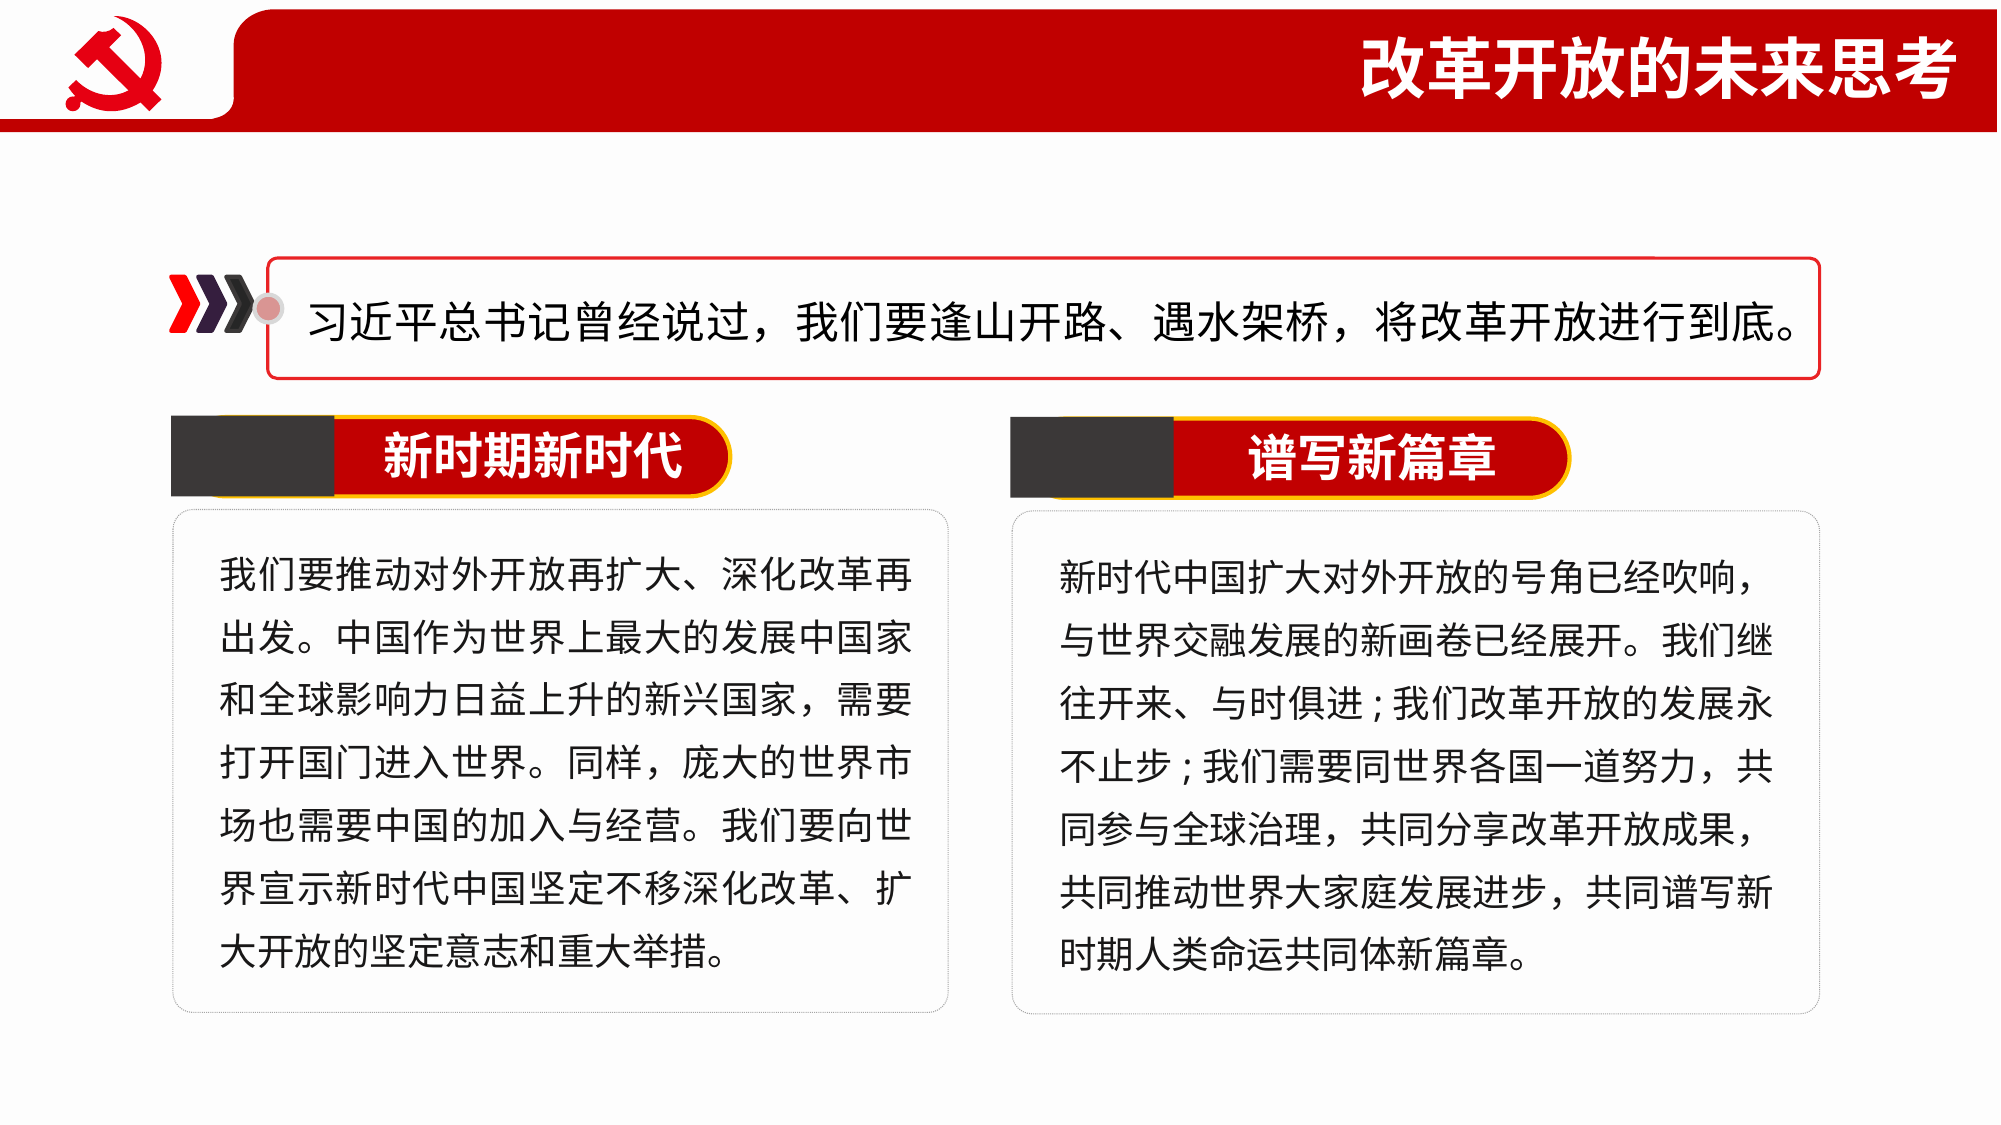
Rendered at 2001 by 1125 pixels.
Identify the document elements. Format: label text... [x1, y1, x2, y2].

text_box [254, 258, 1820, 379]
text_box [171, 508, 950, 1014]
text_box [1011, 509, 1821, 1015]
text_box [171, 415, 731, 497]
text_box 我们要推动对外开放再扩大、深化改革再出发。中国作为世界上最大的发展中国家和全球影响力日益上升的新兴国家，需要打开国门进入世界。同样，庞大的世界市场也需要中国的加入与经营。我们要向世界宣示新时代中国坚定不移深化改革、扩大开放的坚定意志和重大举措。 [202, 523, 931, 982]
text_box 新时代中国扩大对外开放的号角已经吹响，与世界交融发展的新画卷已经展开。我们继往开来、与时俱进;我们改革开放的发展永不止步;我们需要同世界各国一道努力，共同参与全球治理，共同分享改革开放成果，共同推动世界大家庭发展进步，共同谱写新时期人类命运共同体新篇章。 [1041, 527, 1792, 986]
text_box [1010, 416, 1570, 498]
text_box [171, 276, 254, 331]
